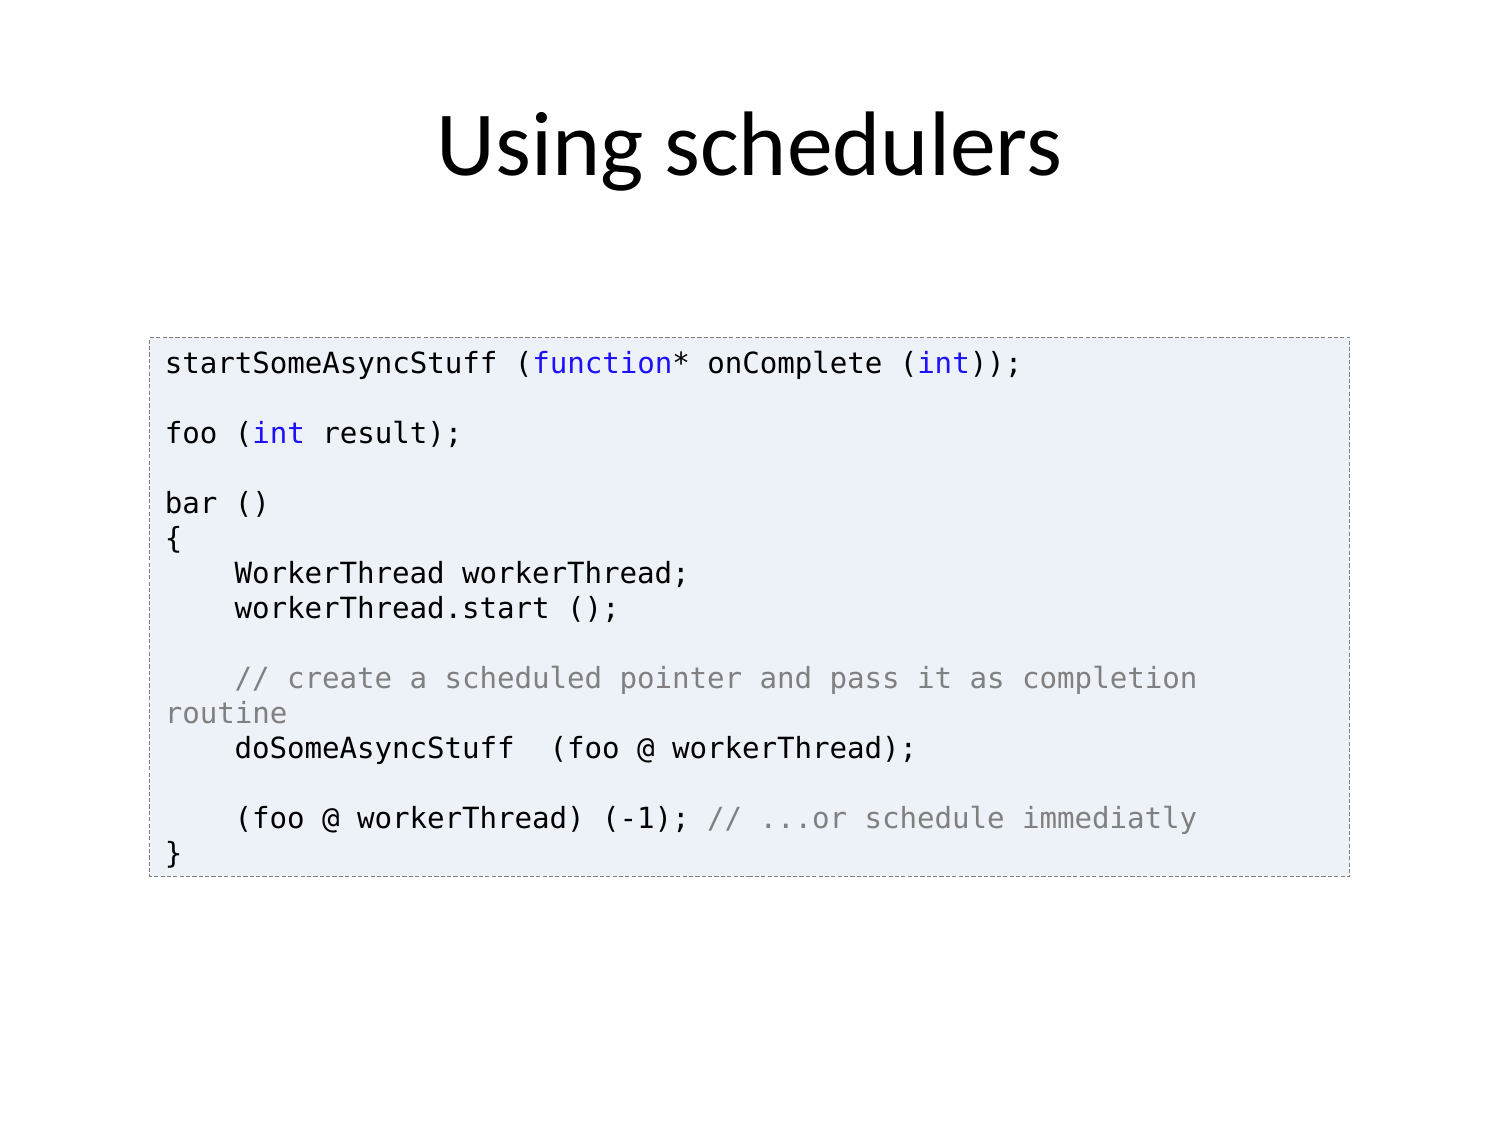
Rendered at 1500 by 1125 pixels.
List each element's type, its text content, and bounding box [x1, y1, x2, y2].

text_box startSomeAsyncStuff (function* onComplete (int)); foo (int result); bar () { WorkerThread workerThread; workerThread.start (); // create a scheduled pointer and pass it as completion routine doSomeAsyncStuff (foo @ workerThread); (foo @ workerThread) (-1); // ...or schedule immediatly } [149, 337, 1350, 877]
title Using schedulers [75, 45, 1425, 233]
